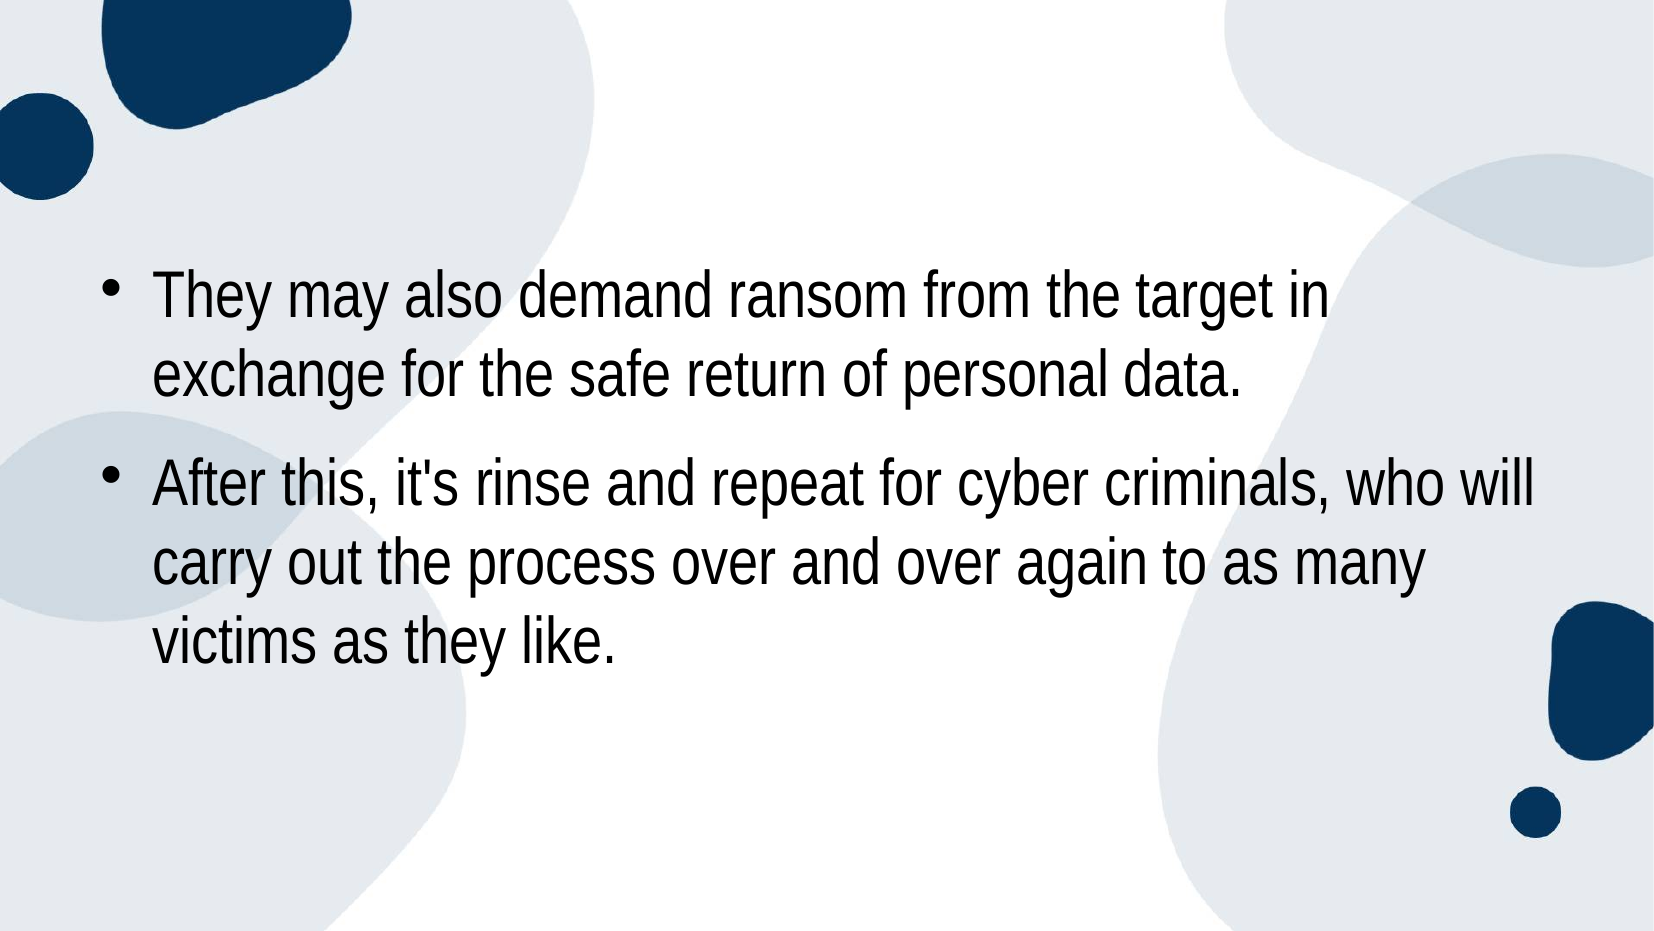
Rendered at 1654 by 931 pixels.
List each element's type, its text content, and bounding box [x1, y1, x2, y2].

picture [0, 0, 1654, 931]
list They may also demand ransom from the target in exchange for the safe return of personal data. After this, it's rinse and repeat for cyber criminals, who will carry out the process over and over again to as many victims as they like. [82, 251, 1571, 679]
